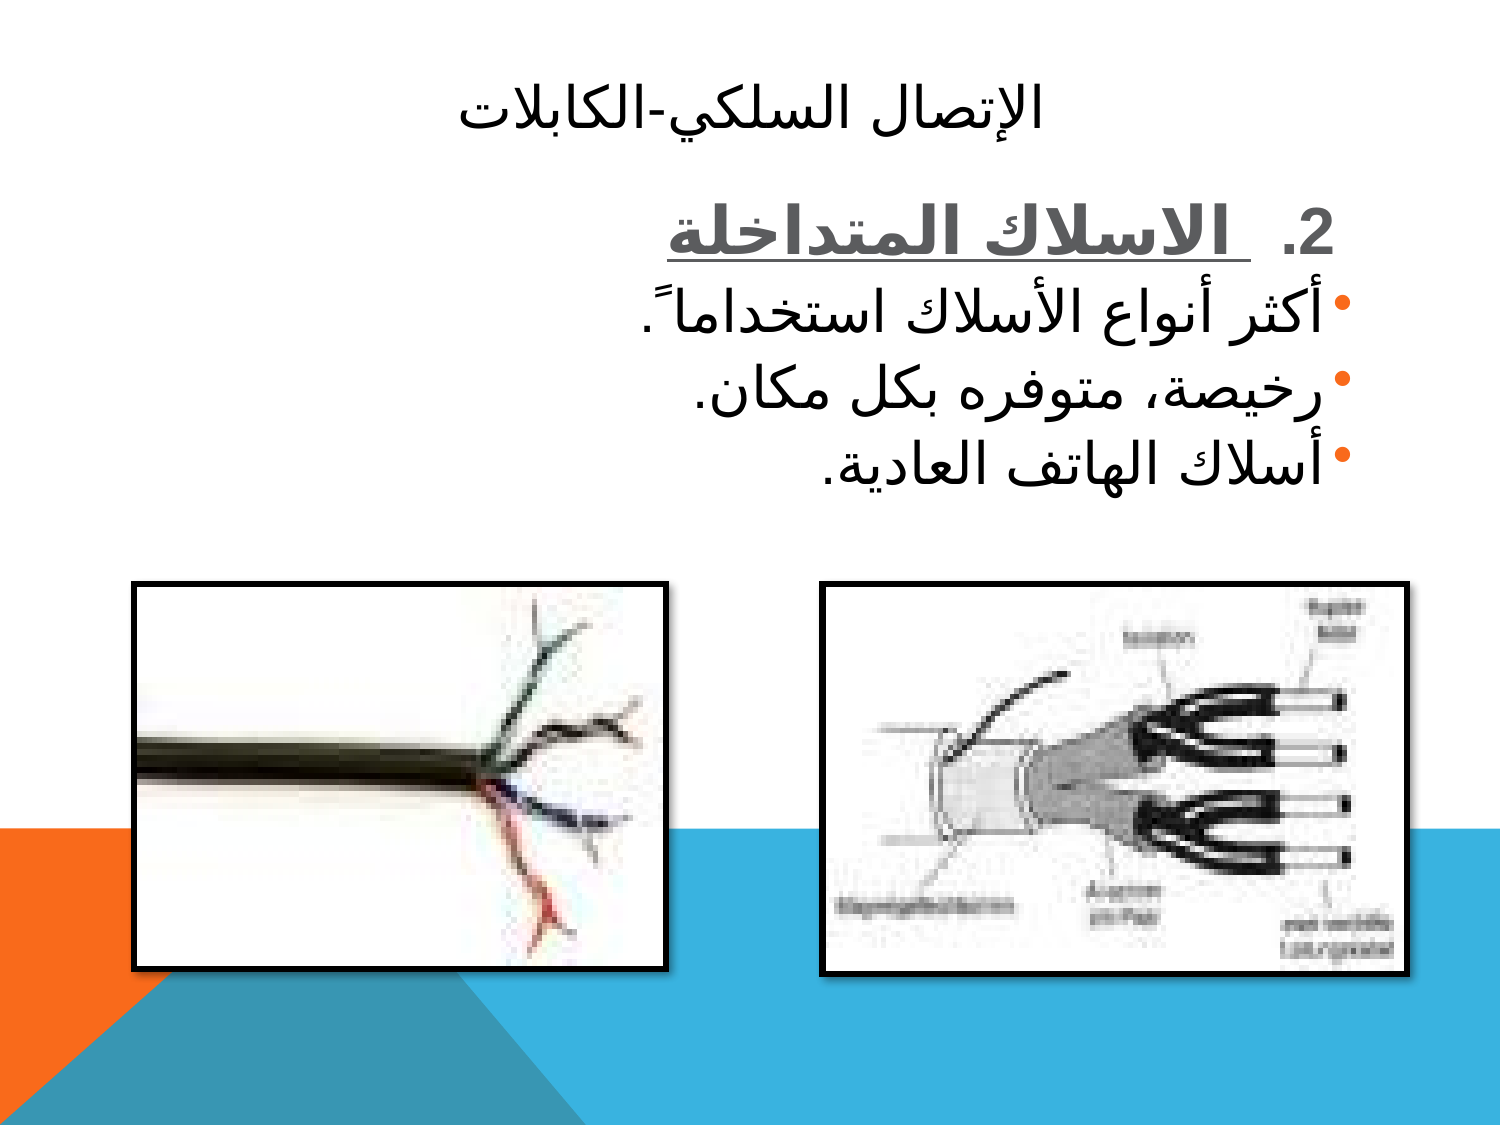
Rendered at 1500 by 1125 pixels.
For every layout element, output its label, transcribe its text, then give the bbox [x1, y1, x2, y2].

title الإتصال السلكي-الكابلات [135, 60, 1369, 150]
picture [825, 587, 1405, 972]
list الاسلاك المتداخلة أكثر أنواع الأسلاك استخداما ً. رخيصة، متوفره بكل مكان. أسلاك الهاتف العادية. [135, 180, 1369, 768]
picture [137, 587, 664, 967]
